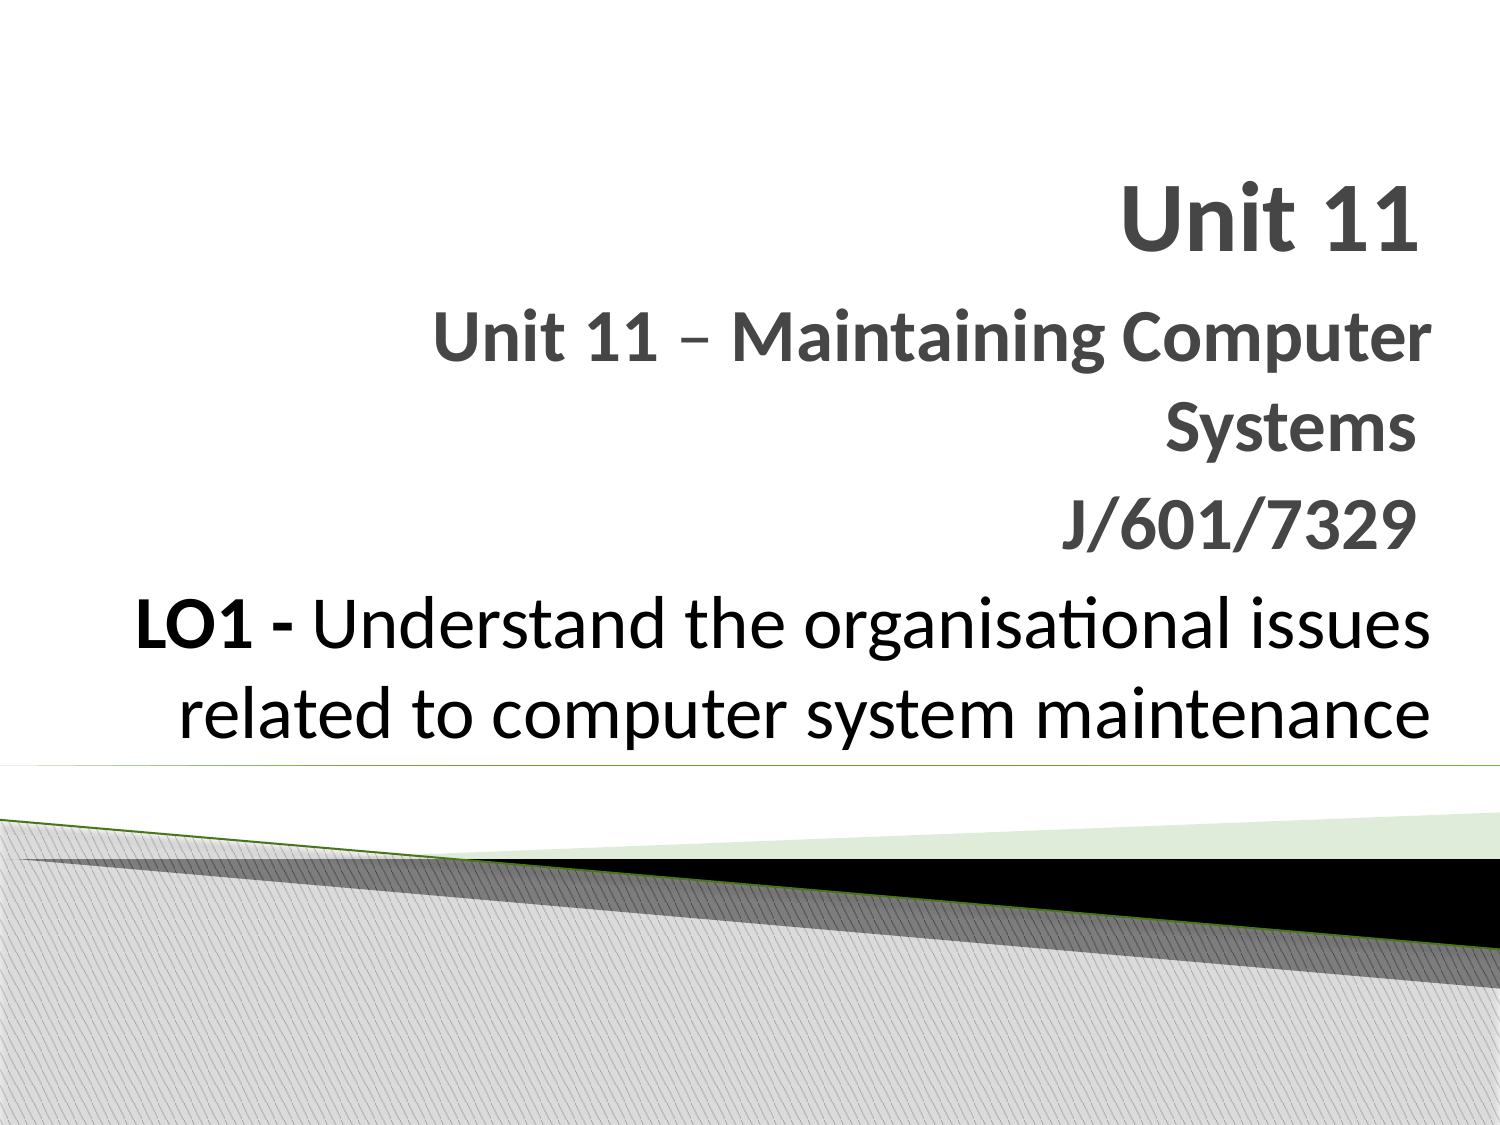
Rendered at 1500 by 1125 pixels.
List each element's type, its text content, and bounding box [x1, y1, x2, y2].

text_box LO1 - Understand the organisational issues related to computer system maintenance [29, 566, 1447, 762]
picture [5, 859, 1500, 989]
subtitle Unit 11 – Maintaining Computer Systems J/601/7329 [177, 278, 1453, 529]
title Unit 11 [161, 78, 1437, 279]
